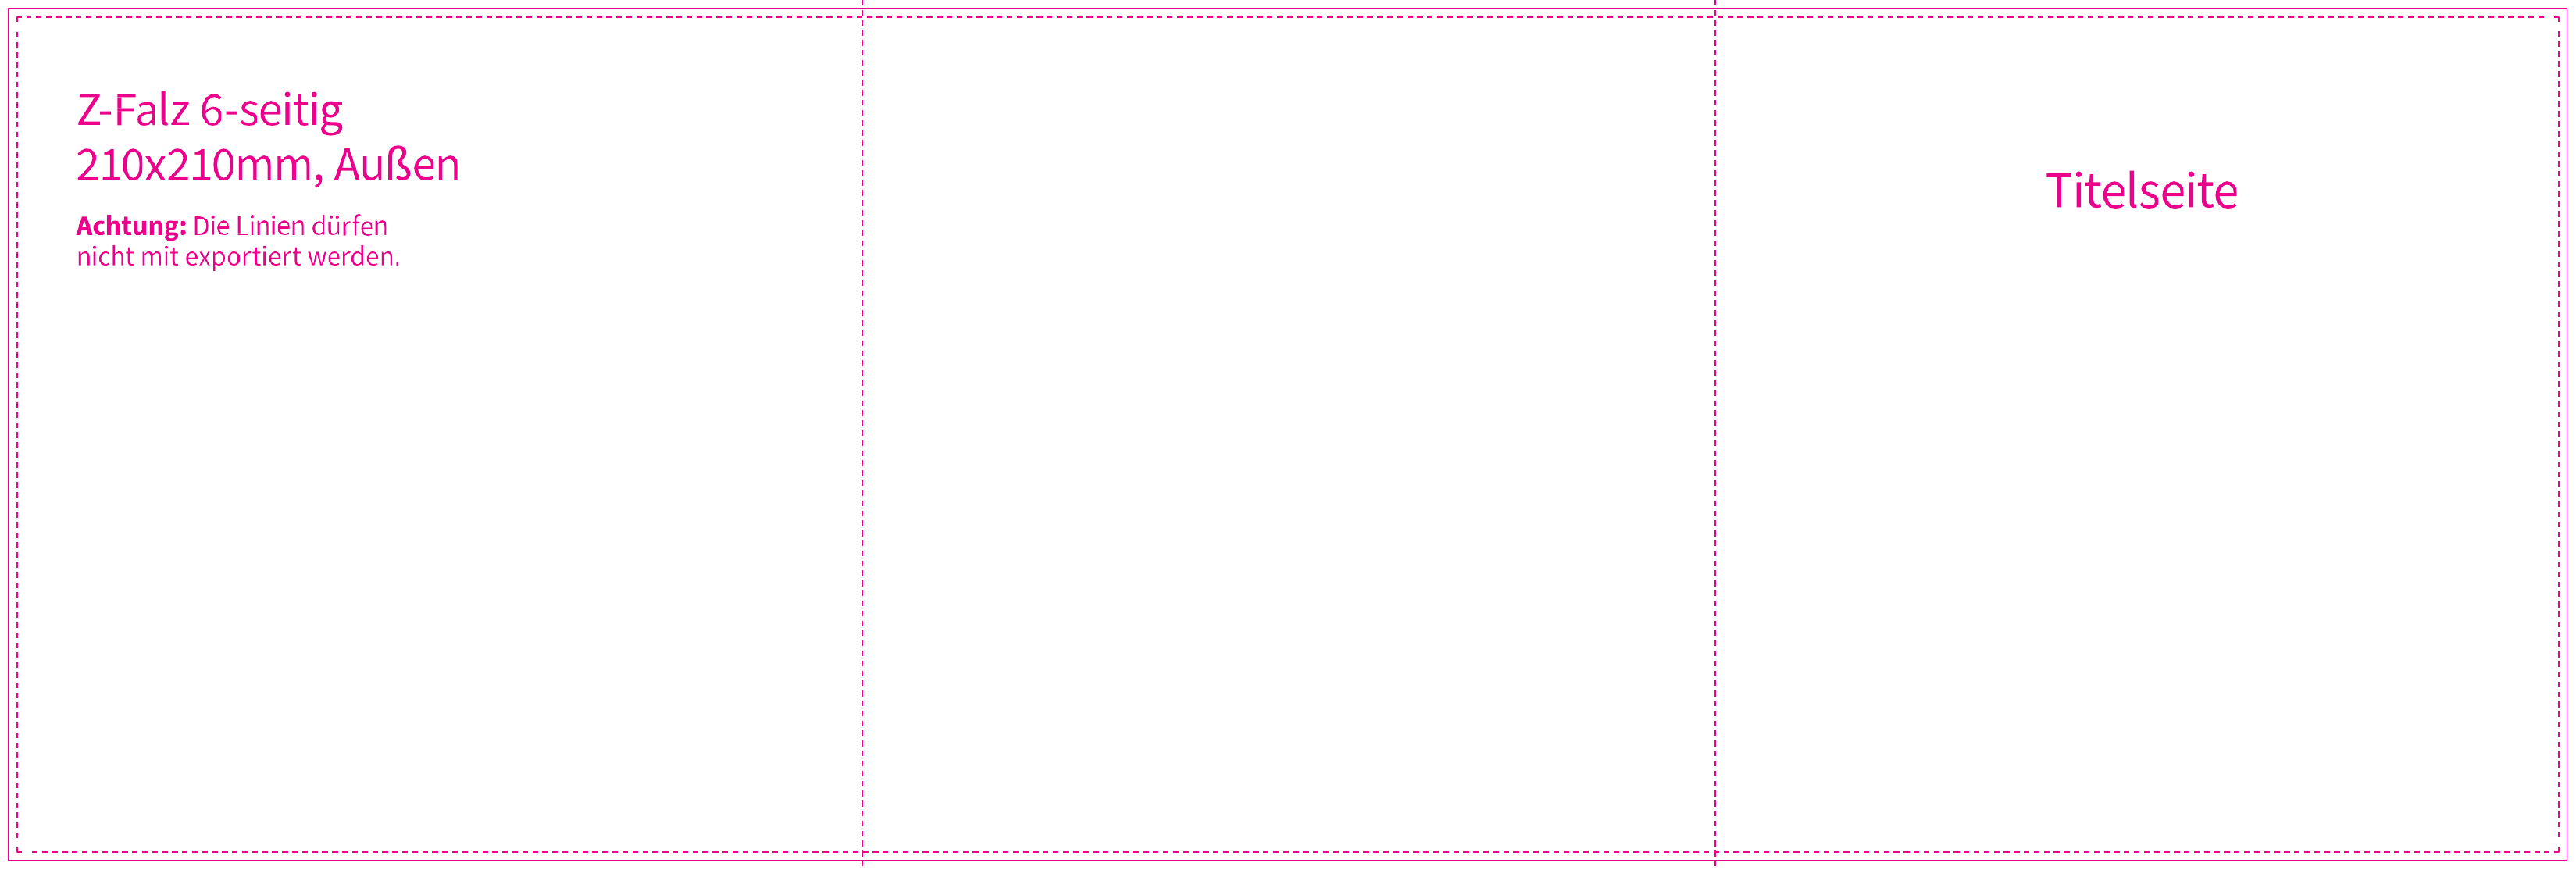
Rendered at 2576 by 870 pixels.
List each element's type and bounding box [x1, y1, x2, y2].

text_box [78, 94, 100, 125]
text_box [2553, 16, 2560, 23]
text_box [238, 155, 271, 180]
text_box [2553, 847, 2560, 853]
text_box [100, 111, 112, 115]
text_box [334, 148, 382, 181]
text_box [75, 214, 399, 271]
text_box [2046, 170, 2237, 209]
text_box [277, 155, 323, 188]
text_box [16, 847, 23, 853]
text_box [387, 144, 458, 181]
text_box [77, 148, 234, 181]
text_box [161, 91, 190, 126]
text_box [117, 94, 155, 126]
text_box [16, 16, 23, 23]
text_box [202, 91, 343, 136]
